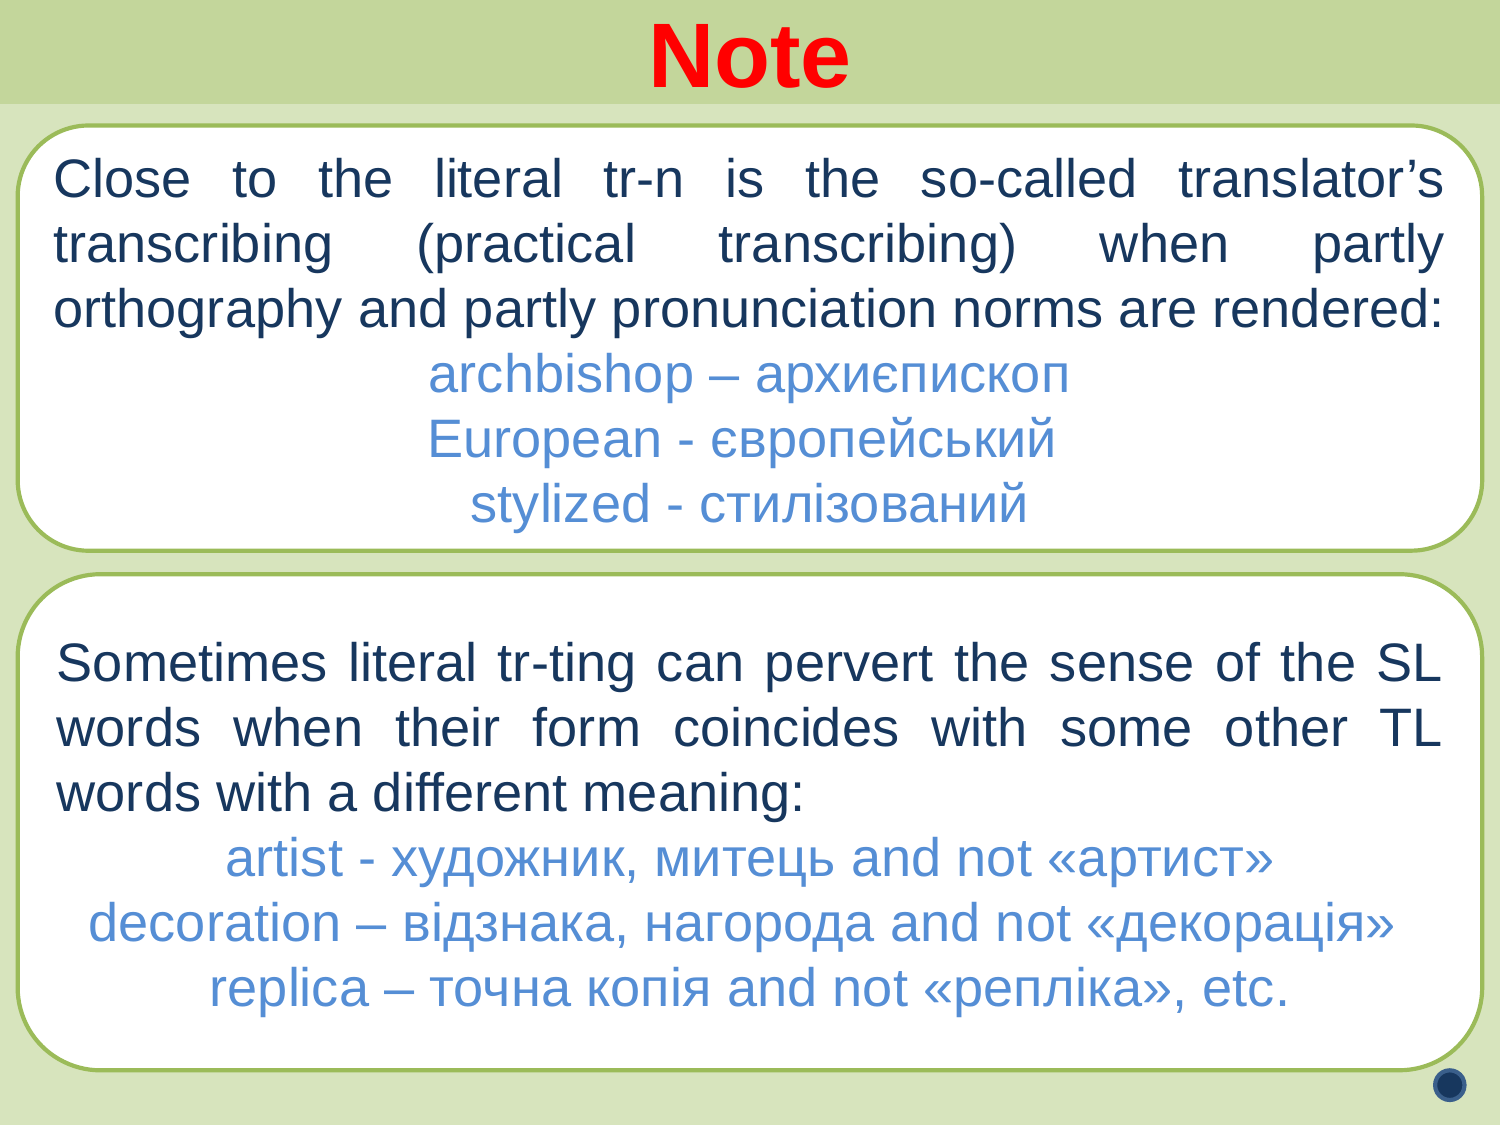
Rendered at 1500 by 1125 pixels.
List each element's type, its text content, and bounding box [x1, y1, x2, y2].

text_box Close to the literal tr-n is the so-called translator’s transcribing (practical transcribing) when partly orthography and partly pronunciation norms are rendered: archbishop – архиєпископ European - європейський stylized - стилізований [15, 123, 1485, 553]
text_box [1433, 1068, 1467, 1103]
text_box Note [0, 0, 1500, 104]
text_box Sometimes literal tr-ting can pervert the sense of the SL words when their form coincides with some other TL words with a different meaning: artist - художник, митець and not «артист» decoration – відзнака, нагорода and not «декорація» replica – точна копія and not «репліка», etc. [15, 572, 1485, 1073]
